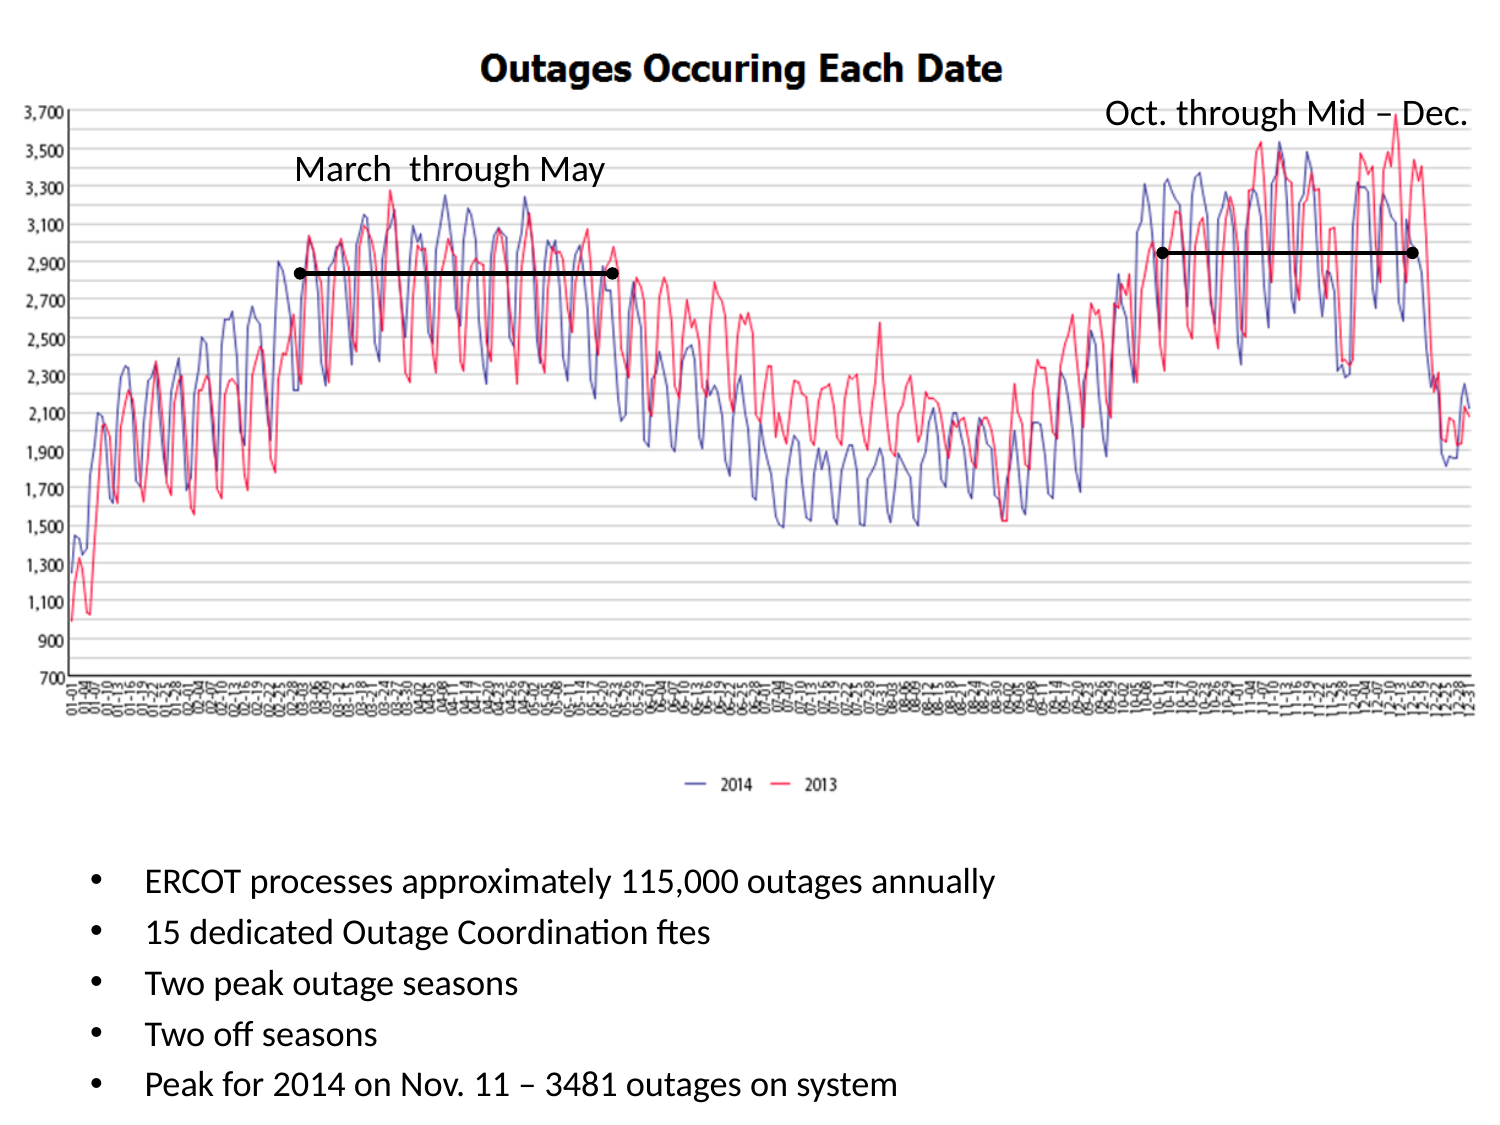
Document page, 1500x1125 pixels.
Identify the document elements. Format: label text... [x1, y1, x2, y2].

list ERCOT processes approximately 115,000 outages annually 15 dedicated Outage Coordination ftes Two peak outage seasons Two off seasons Peak for 2014 on Nov. 11 – 3481 outages on system [75, 849, 1425, 1113]
picture [0, 37, 1500, 813]
